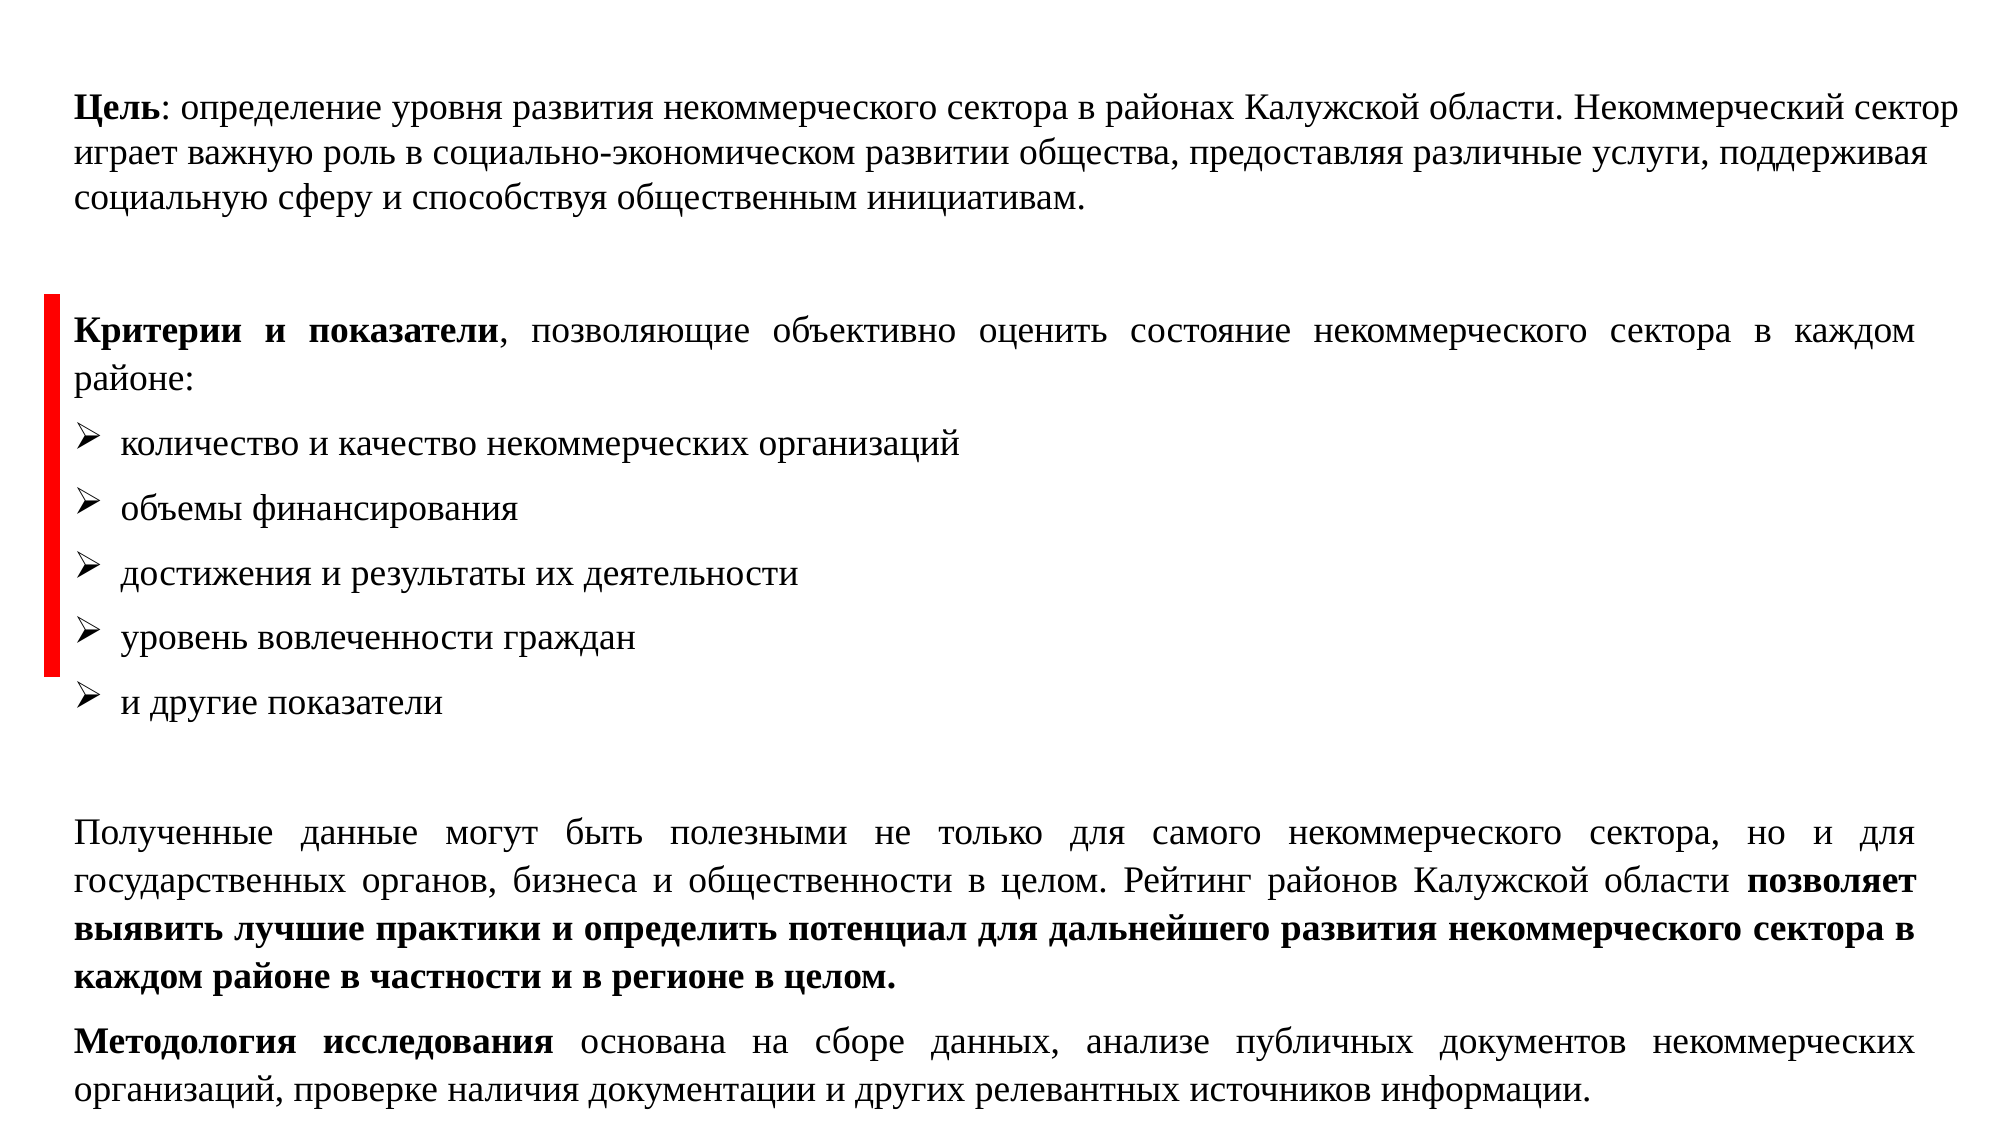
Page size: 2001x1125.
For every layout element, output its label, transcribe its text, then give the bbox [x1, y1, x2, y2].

text_box Цель: определение уровня развития некоммерческого сектора в районах Калужской области. Некоммерческий сектор играет важную роль в социально-экономическом развитии общества, предоставляя различные услуги, поддерживая социальную сферу и способствуя общественным инициативам. [59, 74, 2000, 225]
text_box Критерии и показатели, позволяющие объективно оценить состояние некоммерческого сектора в каждом районе: количество и качество некоммерческих организаций объемы финансирования достижения и результаты их деятельности уровень вовлеченности граждан и другие показатели Полученные данные могут быть полезными не только для самого некоммерческого сектора, но и для государственных органов, бизнеса и общественности в целом. Рейтинг районов Калужской области позволяет выявить лучшие практики и определить потенциал для дальнейшего развития некоммерческого сектора в каждом районе в частности и в регионе в целом. Методология исследования основана на сборе данных, анализе публичных документов некоммерческих организаций, проверке наличия документации и других релевантных источников информации. [59, 294, 1932, 1125]
text_box [44, 294, 60, 677]
